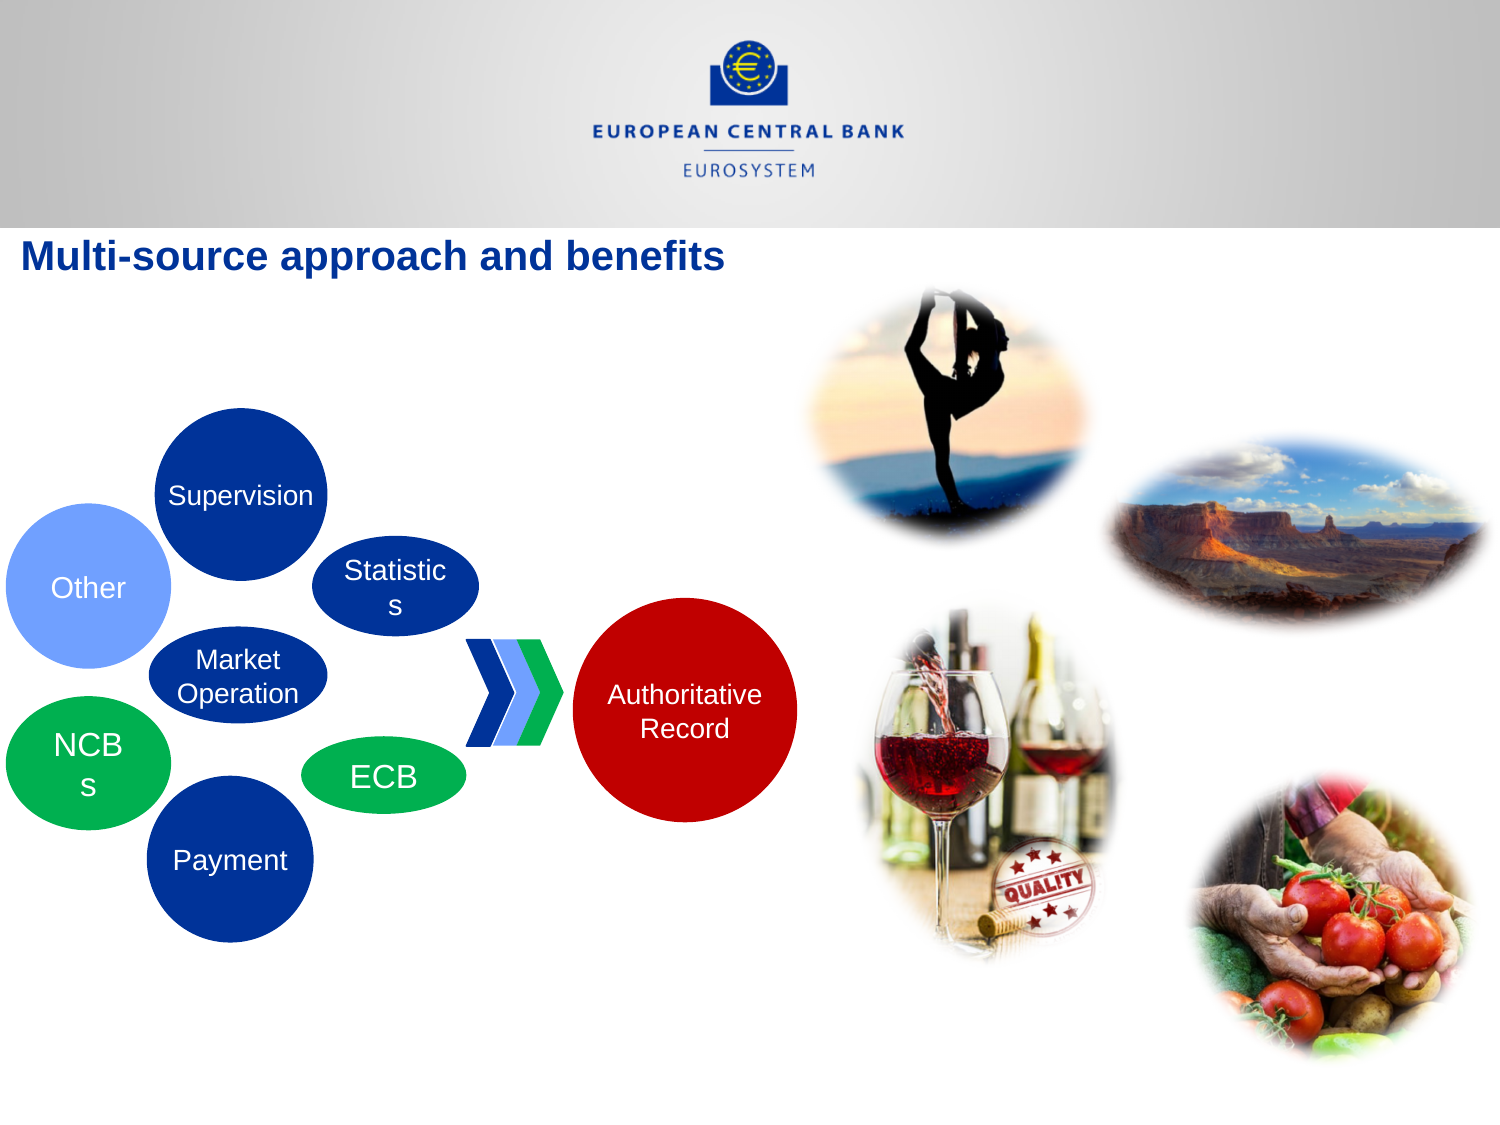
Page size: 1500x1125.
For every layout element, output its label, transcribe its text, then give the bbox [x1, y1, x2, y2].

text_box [5, 408, 798, 943]
picture [0, 0, 1500, 228]
subtitle Multi-source approach and benefits [20, 219, 762, 279]
picture [791, 279, 1500, 640]
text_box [849, 585, 1129, 971]
picture [1179, 763, 1483, 1071]
